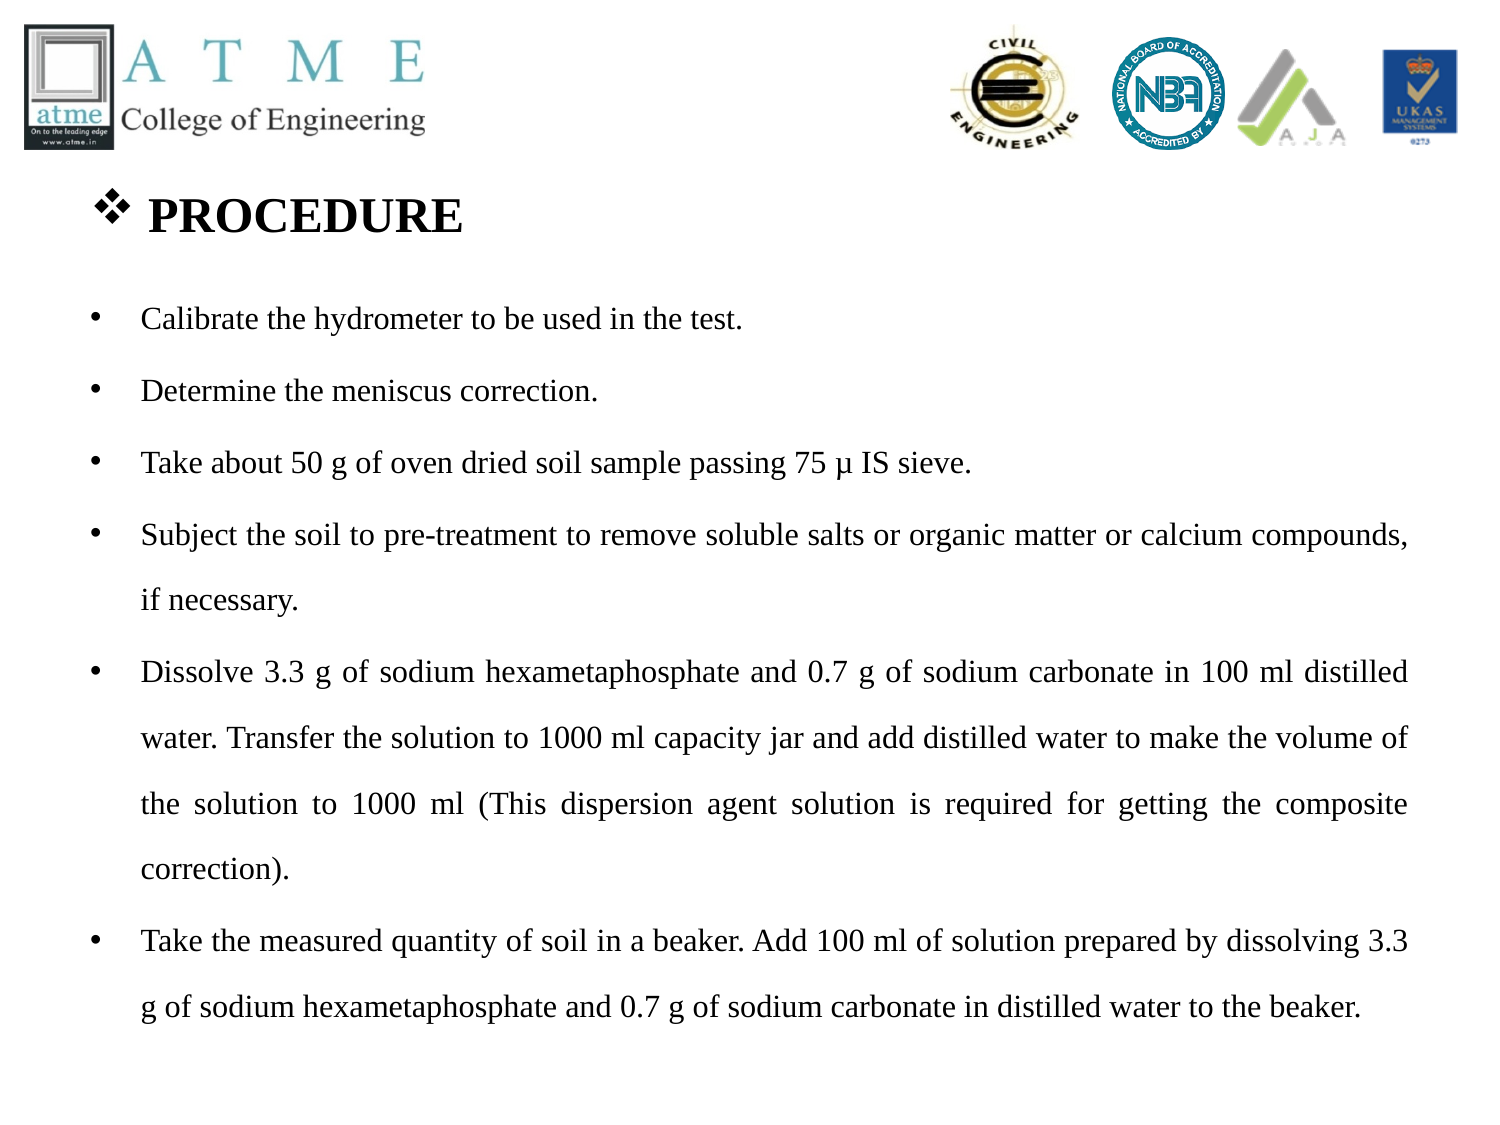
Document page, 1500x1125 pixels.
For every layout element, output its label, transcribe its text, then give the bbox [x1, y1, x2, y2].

list Calibrate the hydrometer to be used in the test. Determine the meniscus correction. Take about 50 g of oven dried soil sample passing 75 µ IS sieve. Subject the soil to pre-treatment to remove soluble salts or organic matter or calcium compounds, if necessary. Dissolve 3.3 g of sodium hexametaphosphate and 0.7 g of sodium carbonate in 100 ml distilled water. Transfer the solution to 1000 ml capacity jar and add distilled water to make the volume of the solution to 1000 ml (This dispersion agent solution is required for getting the composite correction). Take the measured quantity of soil in a beaker. Add 100 ml of solution prepared by dissolving 3.3 g of sodium hexametaphosphate and 0.7 g of sodium carbonate in distilled water to the beaker. [75, 262, 1425, 1100]
picture [1187, 109, 1225, 149]
picture [1112, 37, 1213, 149]
picture [1237, 49, 1458, 146]
title PROCEDURE [75, 149, 1425, 262]
picture [950, 24, 1080, 149]
picture [1209, 103, 1218, 120]
picture [1179, 37, 1225, 79]
picture [24, 24, 425, 150]
